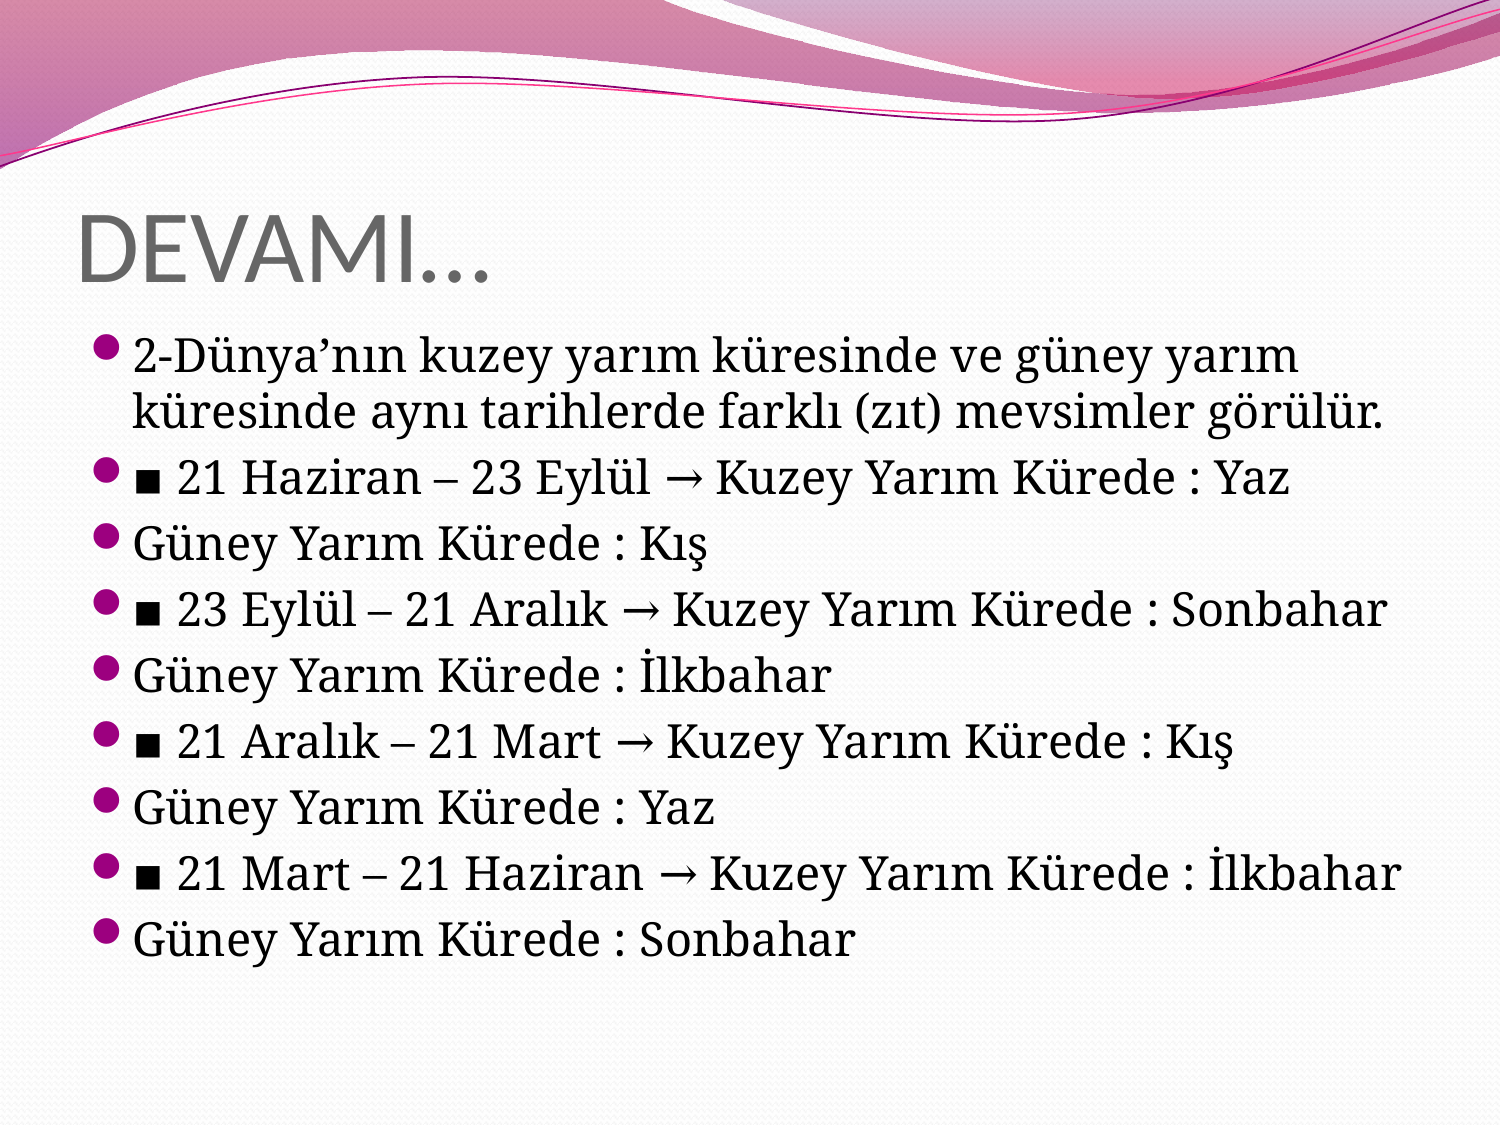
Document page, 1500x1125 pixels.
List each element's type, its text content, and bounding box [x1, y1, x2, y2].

title DEVAMI… [75, 115, 1425, 303]
list 2-Dünya’nın kuzey yarım küresinde ve güney yarım küresinde aynı tarihlerde farklı (zıt) mevsimler görülür. ▪ 21 Haziran – 23 Eylül → Kuzey Yarım Kürede : Yaz Güney Yarım Kürede : Kış ▪ 23 Eylül – 21 Aralık → Kuzey Yarım Kürede : Sonbahar Güney Yarım Kürede : İlkbahar ▪ 21 Aralık – 21 Mart → Kuzey Yarım Kürede : Kış Güney Yarım Kürede : Yaz ▪ 21 Mart – 21 Haziran → Kuzey Yarım Kürede : İlkbahar Güney Yarım Kürede : Sonbahar [75, 317, 1425, 1038]
